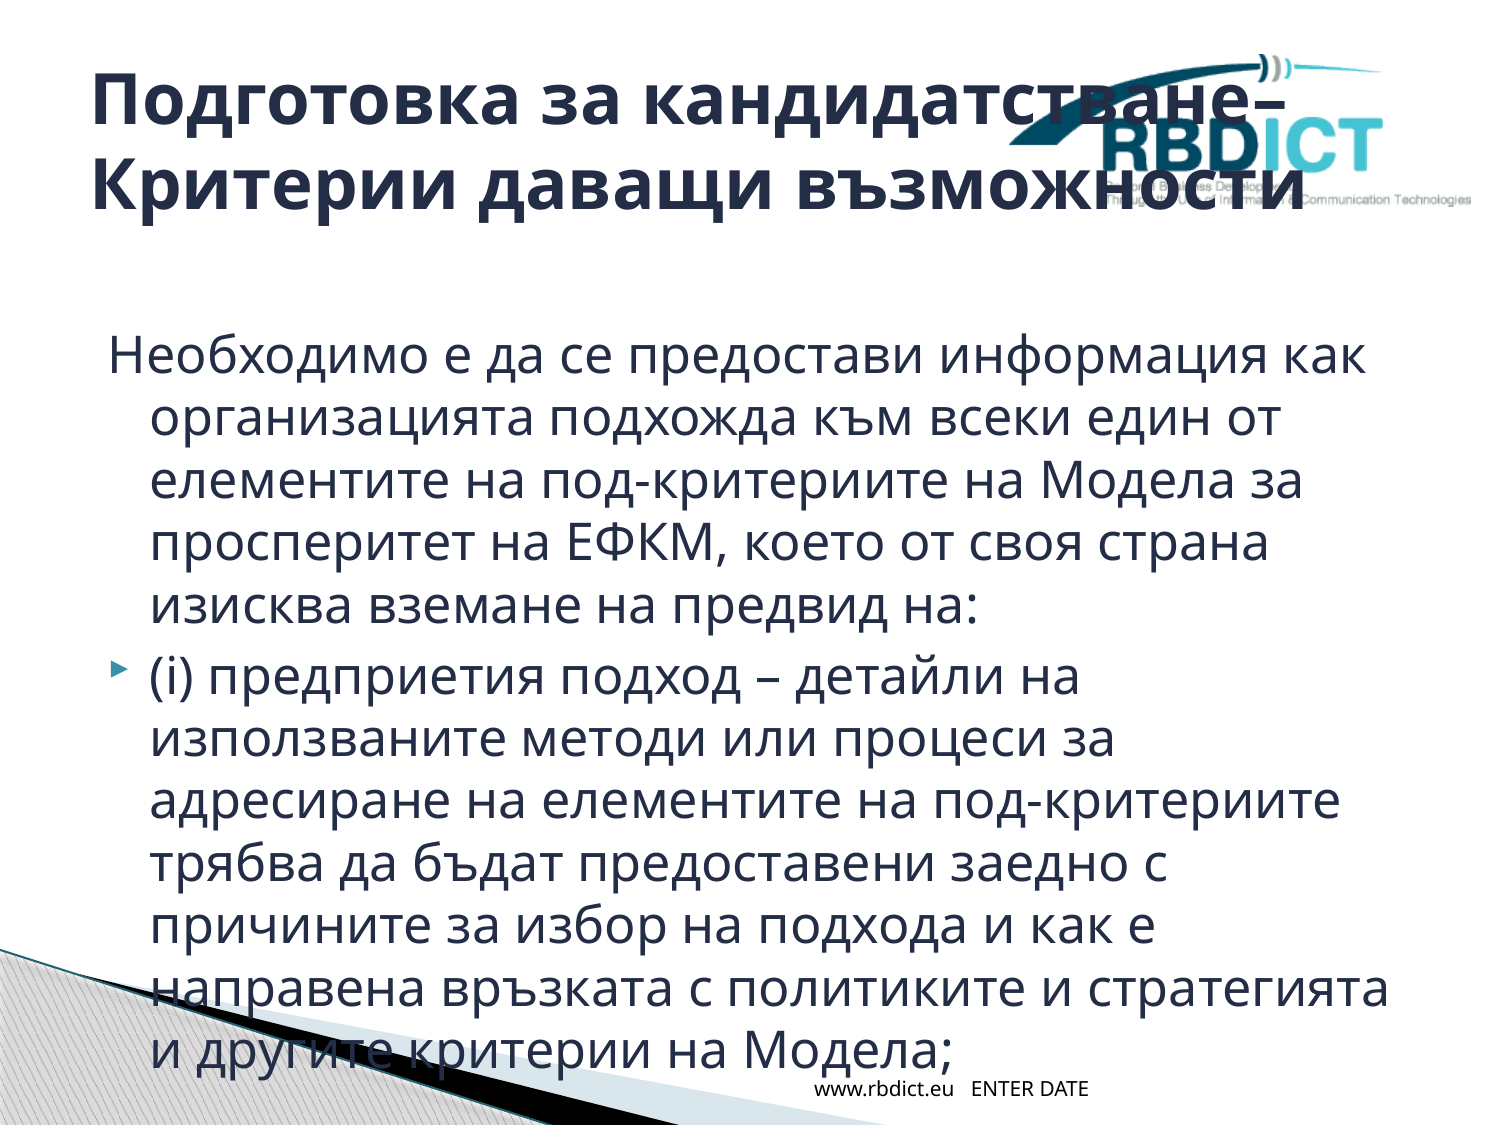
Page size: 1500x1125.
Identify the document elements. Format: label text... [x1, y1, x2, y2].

footer www.rbdict.eu ENTER DATE [718, 1051, 1105, 1112]
title Подготовка за кандидатстване– Критерии даващи възможности [75, 45, 1425, 233]
list Необходимо е да се предостави информация как организацията подхожда към всеки един от елементите на под-критериите на Модела за просперитет на ЕФКМ, което от своя страна изисква вземане на предвид на: (i) предприетия подход – детайли на използваните методи или процеси за адресиране на елементите на под-критериите трябва да бъдат предоставени заедно с причините за избор на подхода и как е направена връзката с политиките и стратегията и другите критерии на Модела; [74, 242, 1426, 986]
picture [1425, 54, 1471, 207]
